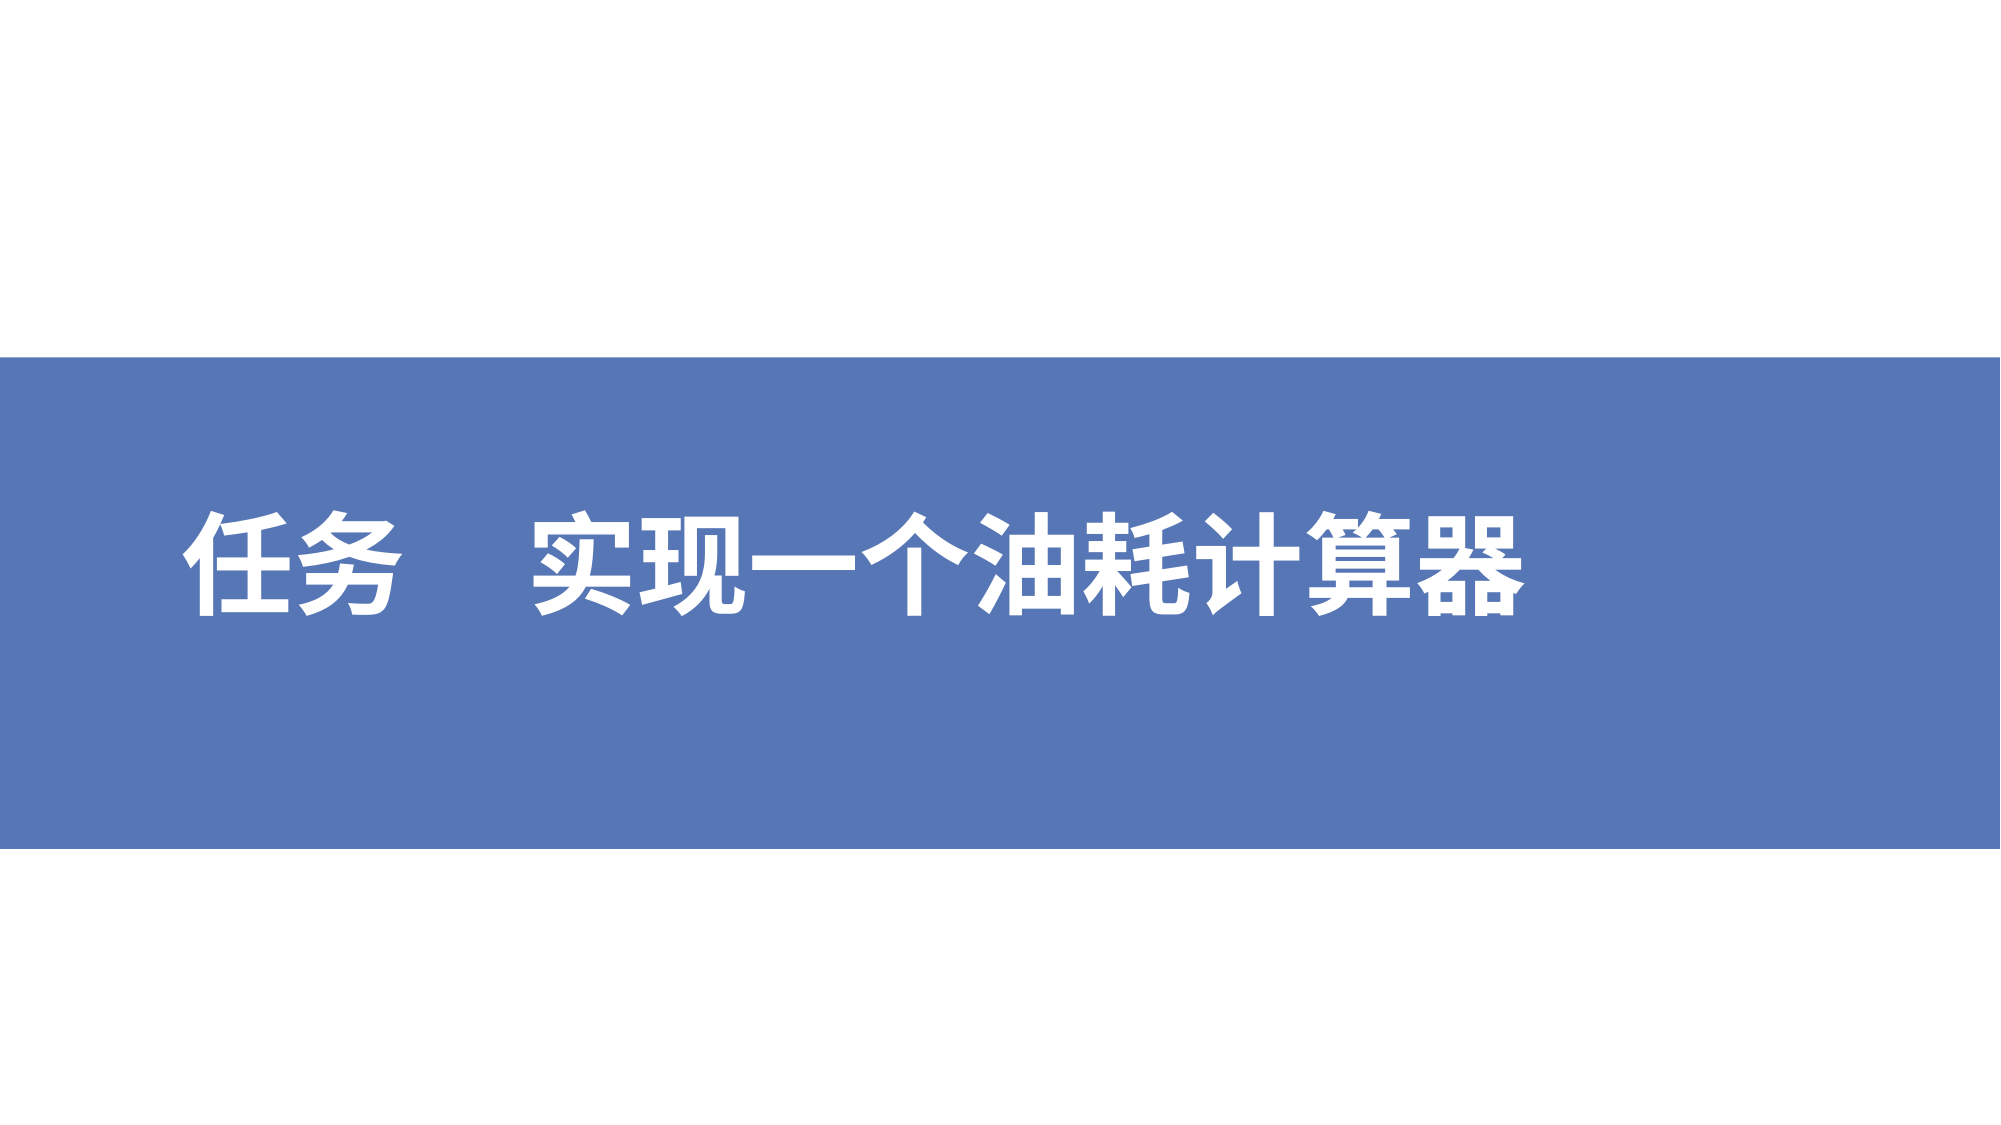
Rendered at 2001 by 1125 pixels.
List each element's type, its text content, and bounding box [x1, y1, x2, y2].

text_box 实现一个油耗计算器 [512, 488, 1911, 637]
text_box 任务 [166, 486, 512, 637]
text_box [0, 356, 2000, 850]
